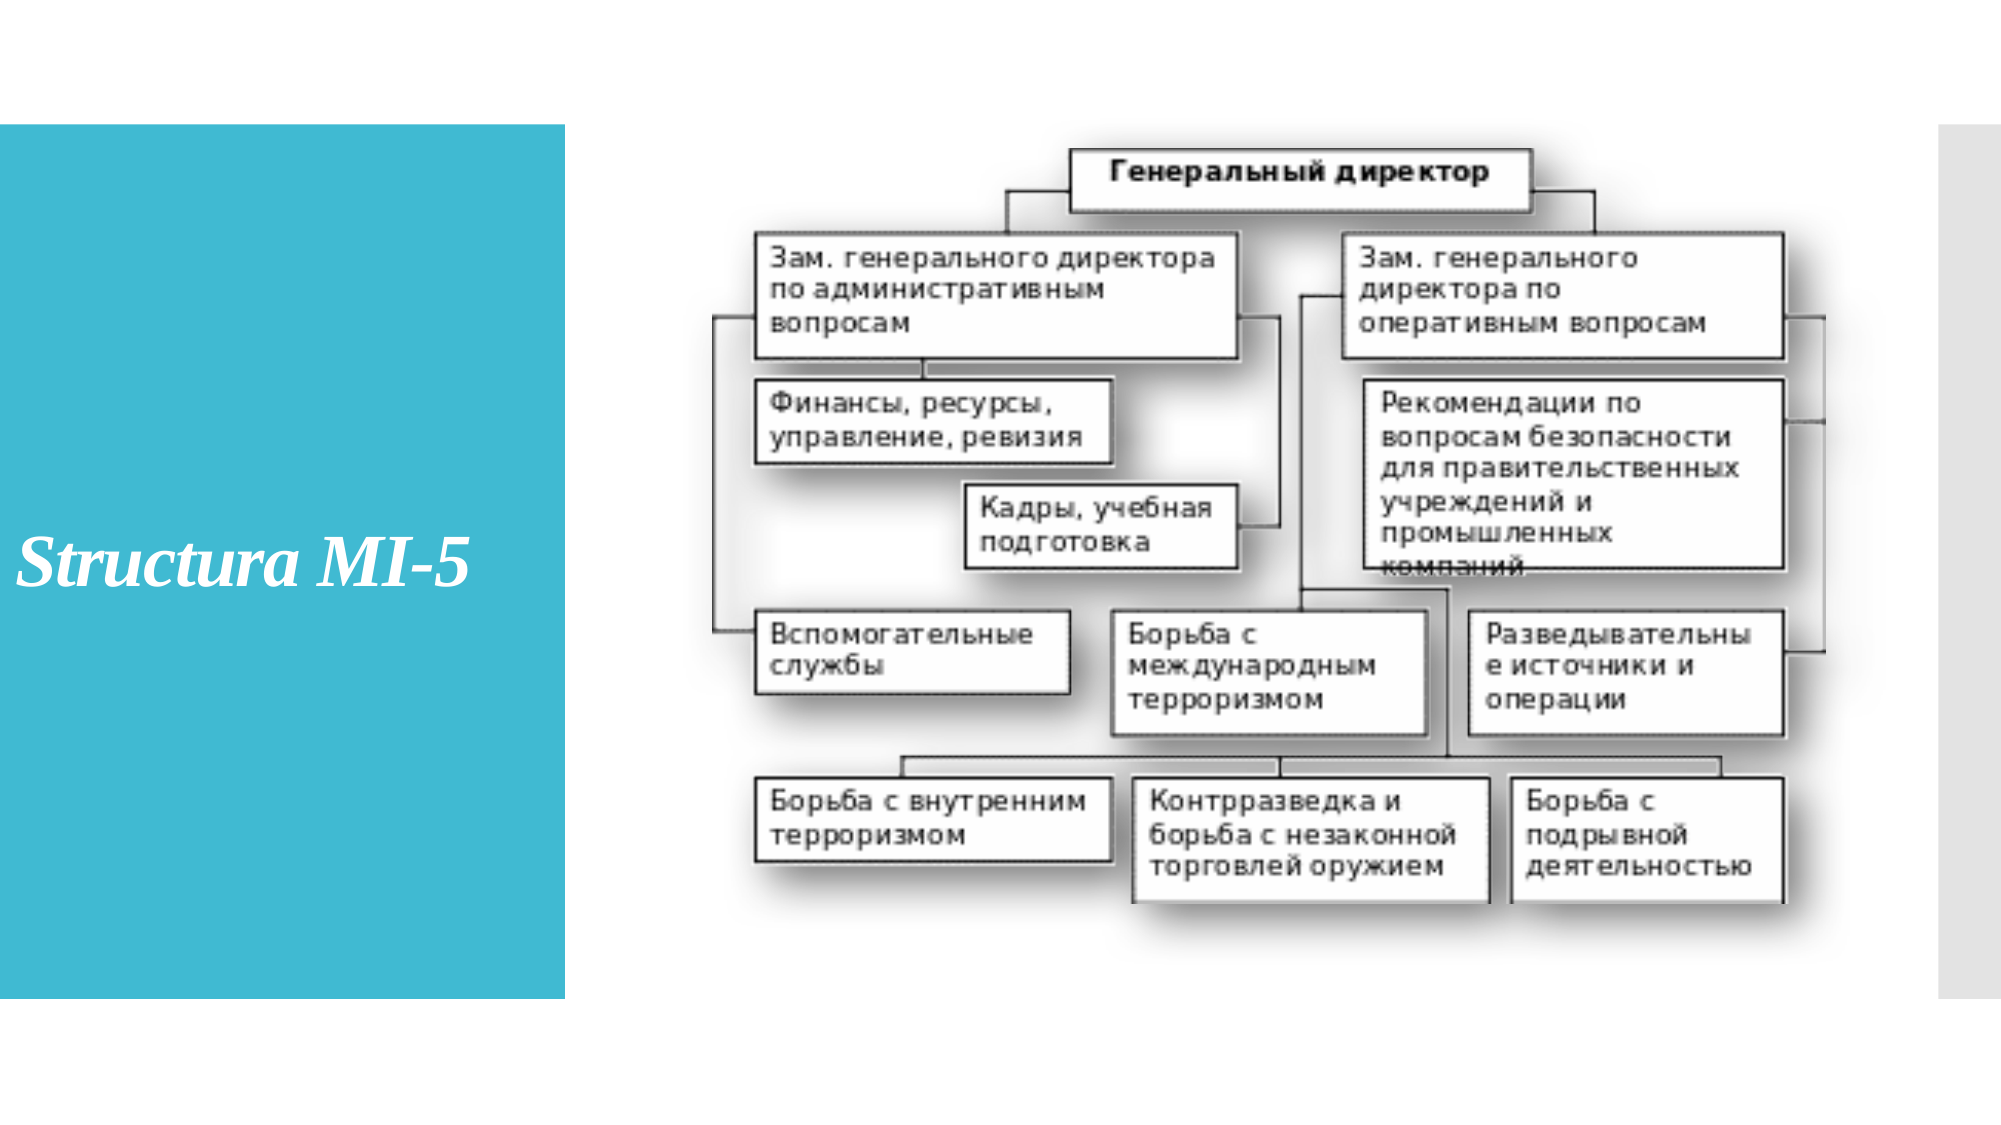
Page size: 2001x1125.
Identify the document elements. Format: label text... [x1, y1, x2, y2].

title Structura MI-5 [0, 184, 525, 940]
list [712, 148, 1826, 904]
